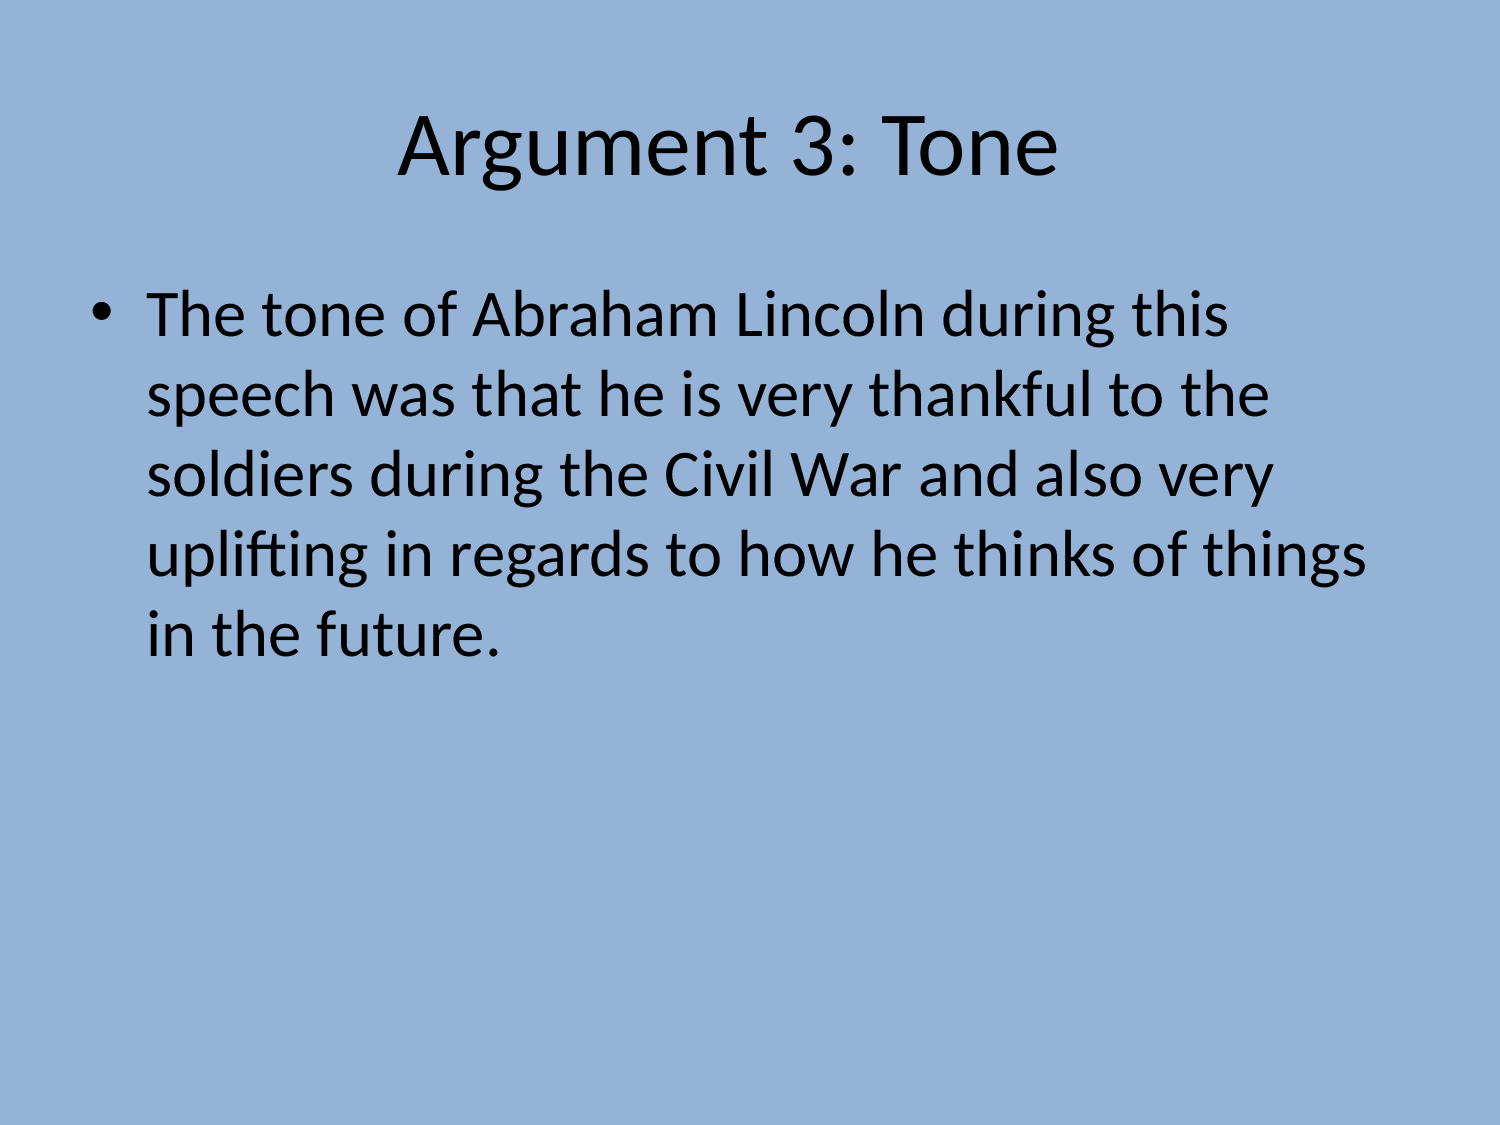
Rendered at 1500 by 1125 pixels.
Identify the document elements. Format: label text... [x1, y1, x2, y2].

title Argument 3: Tone [75, 45, 1425, 233]
list The tone of Abraham Lincoln during this speech was that he is very thankful to the soldiers during the Civil War and also very uplifting in regards to how he thinks of things in the future. [75, 262, 1425, 1005]
